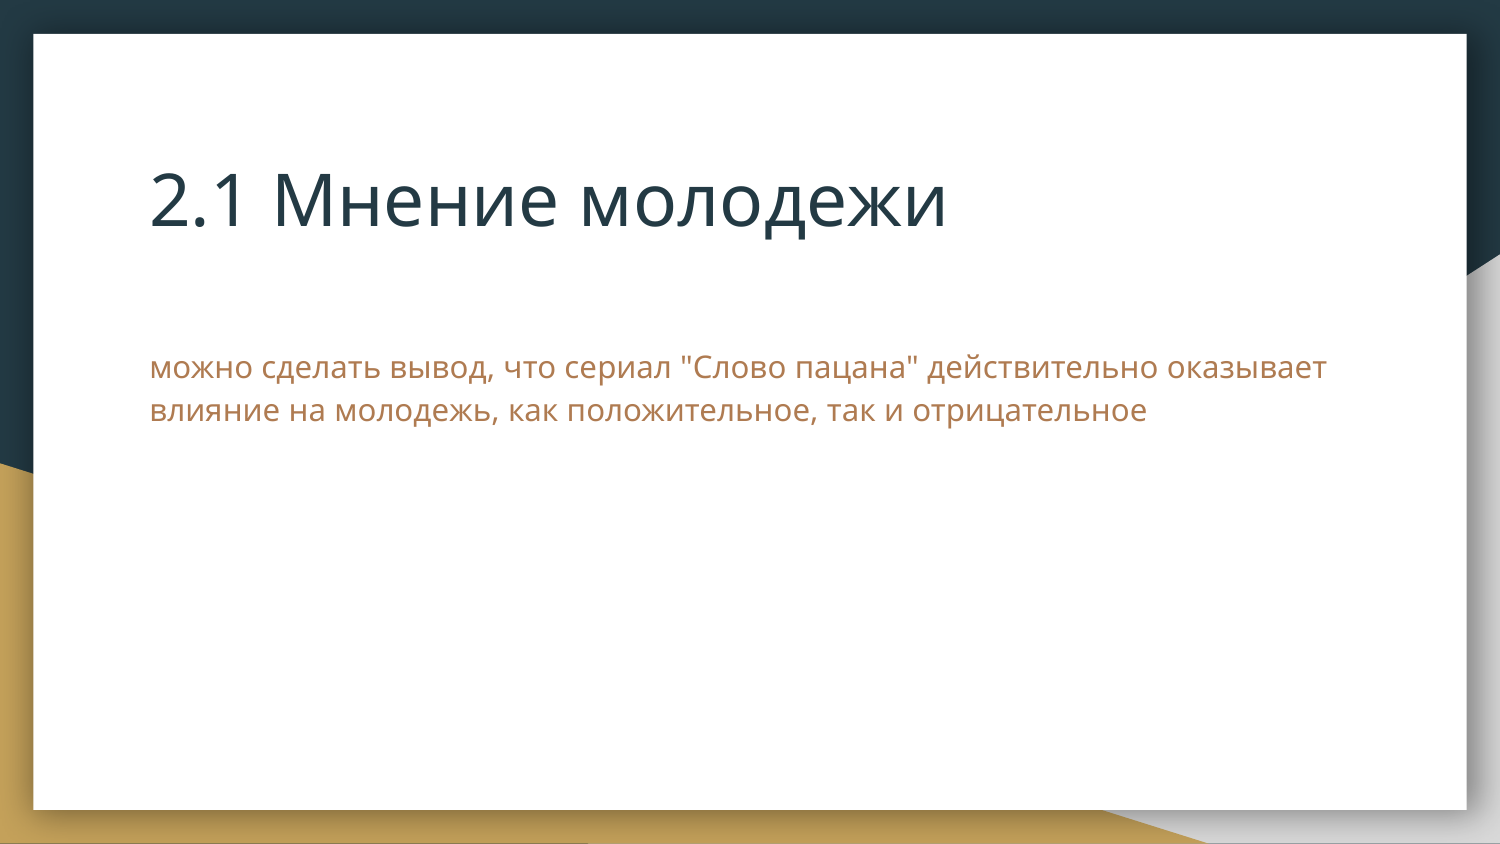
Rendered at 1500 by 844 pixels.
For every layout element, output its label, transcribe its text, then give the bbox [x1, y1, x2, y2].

title 2.1 Мнение молодежи [134, 138, 1366, 296]
list можно сделать вывод, что сериал "Слово пацана" действительно оказывает влияние на молодежь, как положительное, так и отрицательное [134, 326, 1366, 729]
